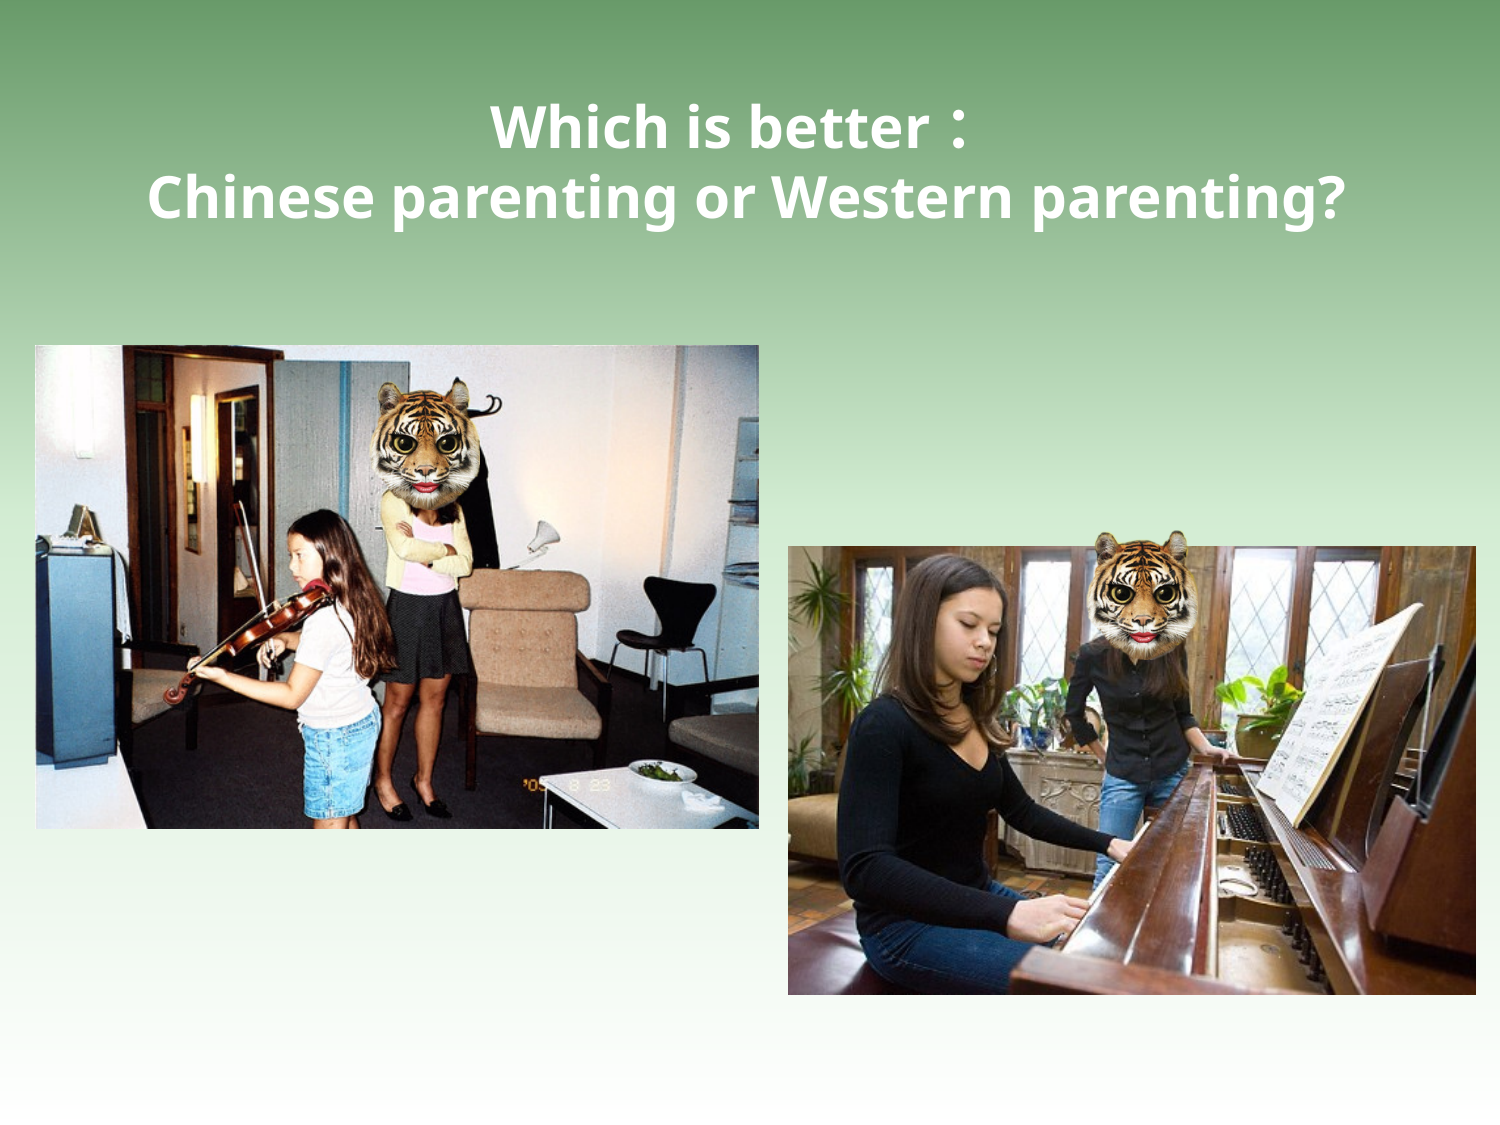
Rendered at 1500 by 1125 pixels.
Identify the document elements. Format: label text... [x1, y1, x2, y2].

picture [787, 530, 1476, 995]
title Which is better： Chinese parenting or Western parenting? [28, 109, 1465, 211]
picture [35, 345, 759, 829]
